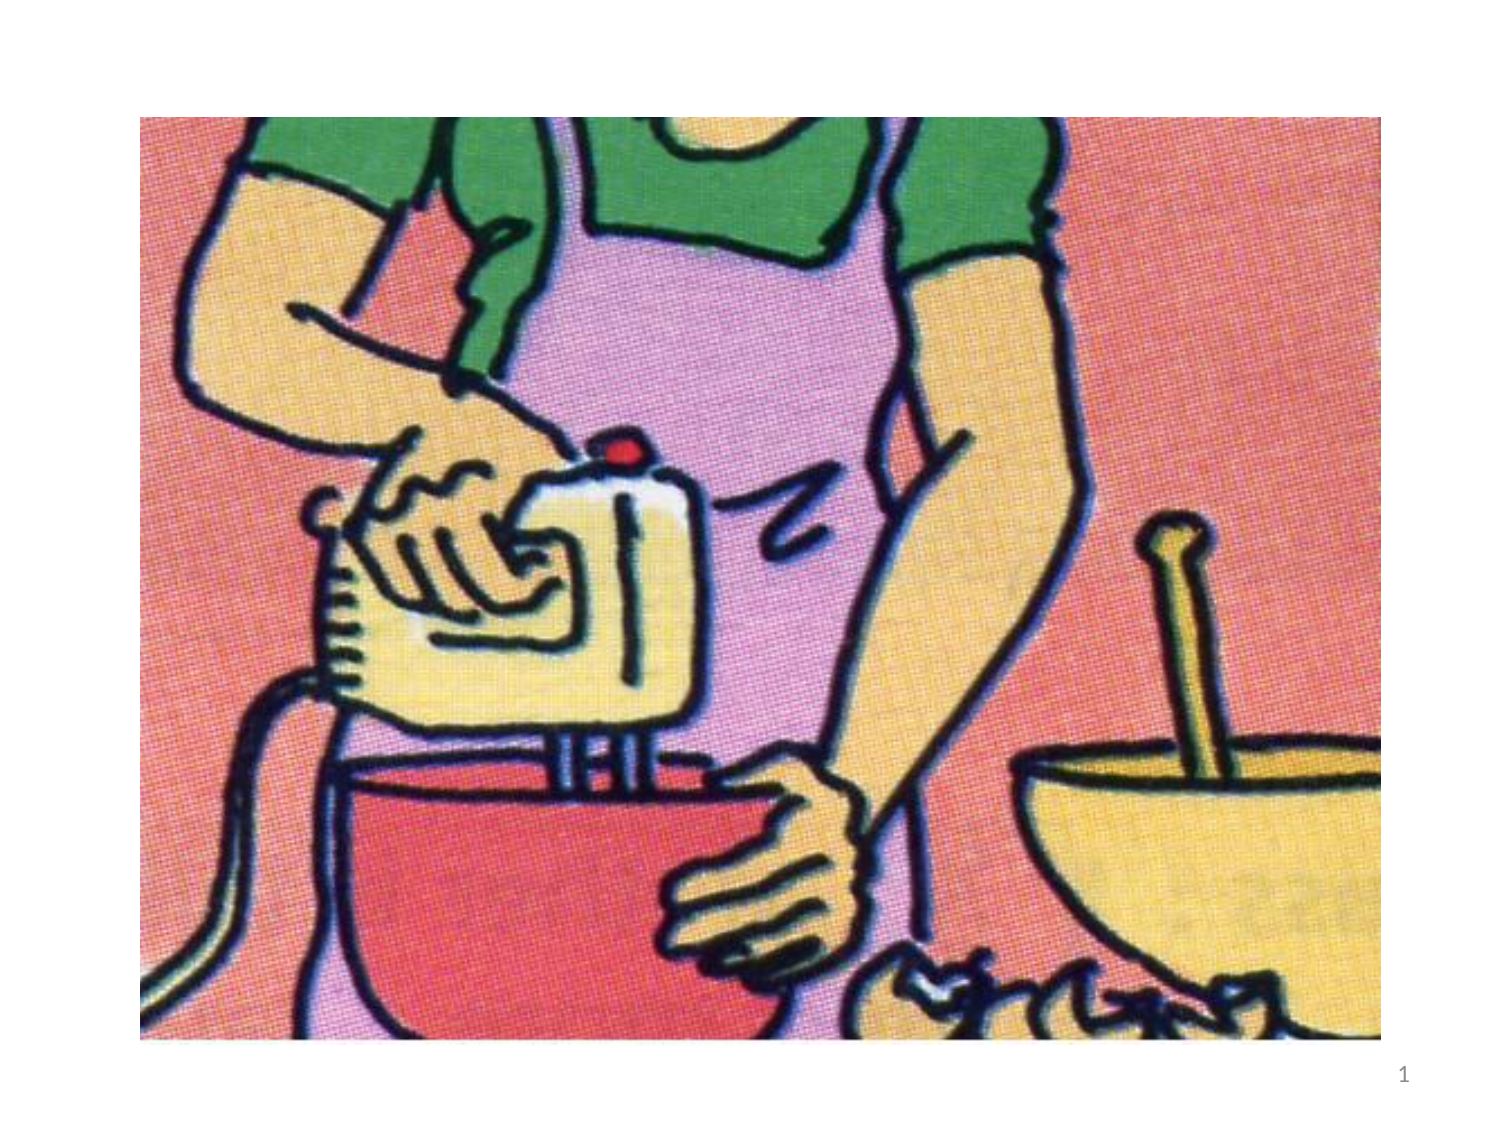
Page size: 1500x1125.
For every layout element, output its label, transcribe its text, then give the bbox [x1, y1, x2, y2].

slide_number 1 [1074, 1042, 1425, 1103]
picture [140, 116, 1381, 1046]
